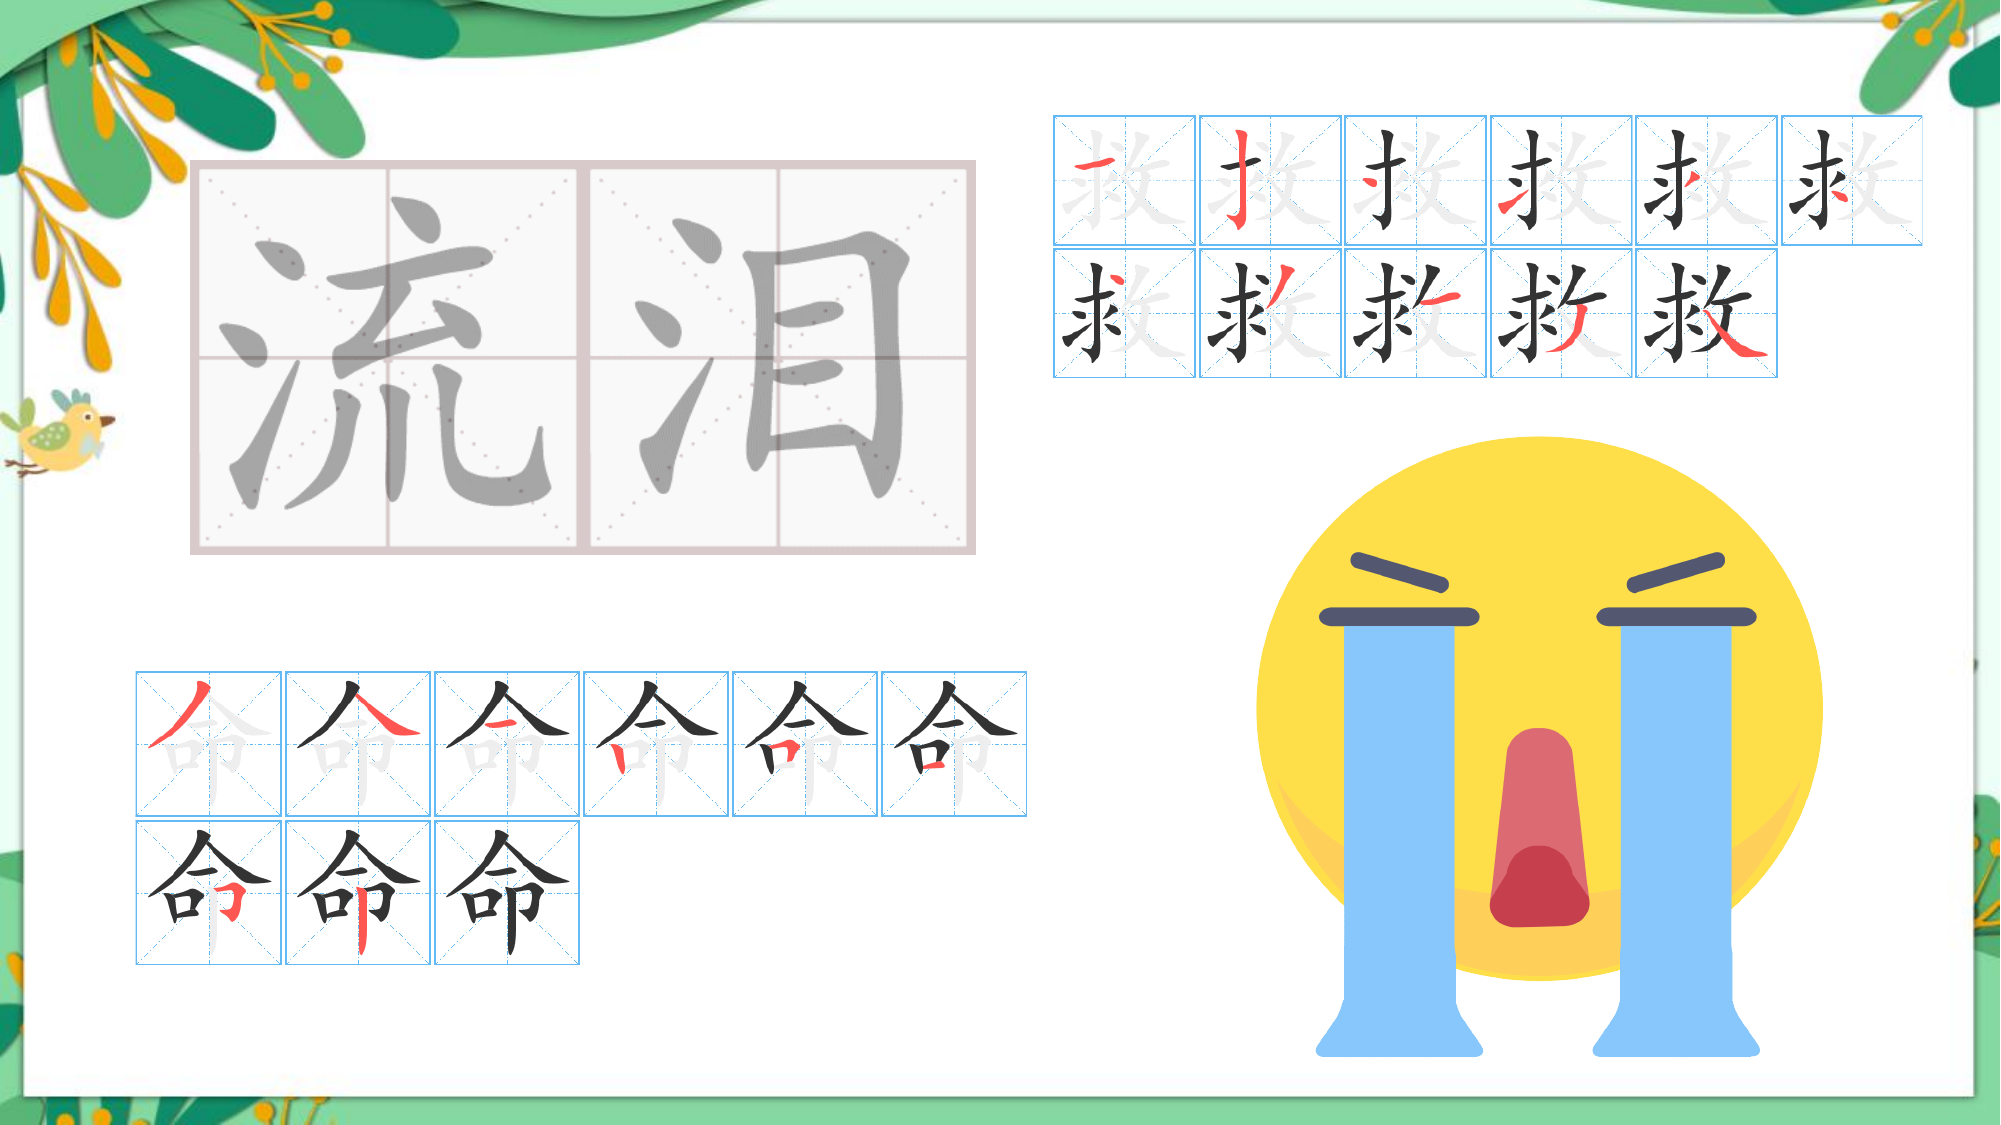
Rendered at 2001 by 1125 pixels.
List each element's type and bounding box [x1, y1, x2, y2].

text_box [1053, 115, 1923, 378]
picture [0, 0, 2000, 1125]
text_box [135, 671, 1027, 965]
